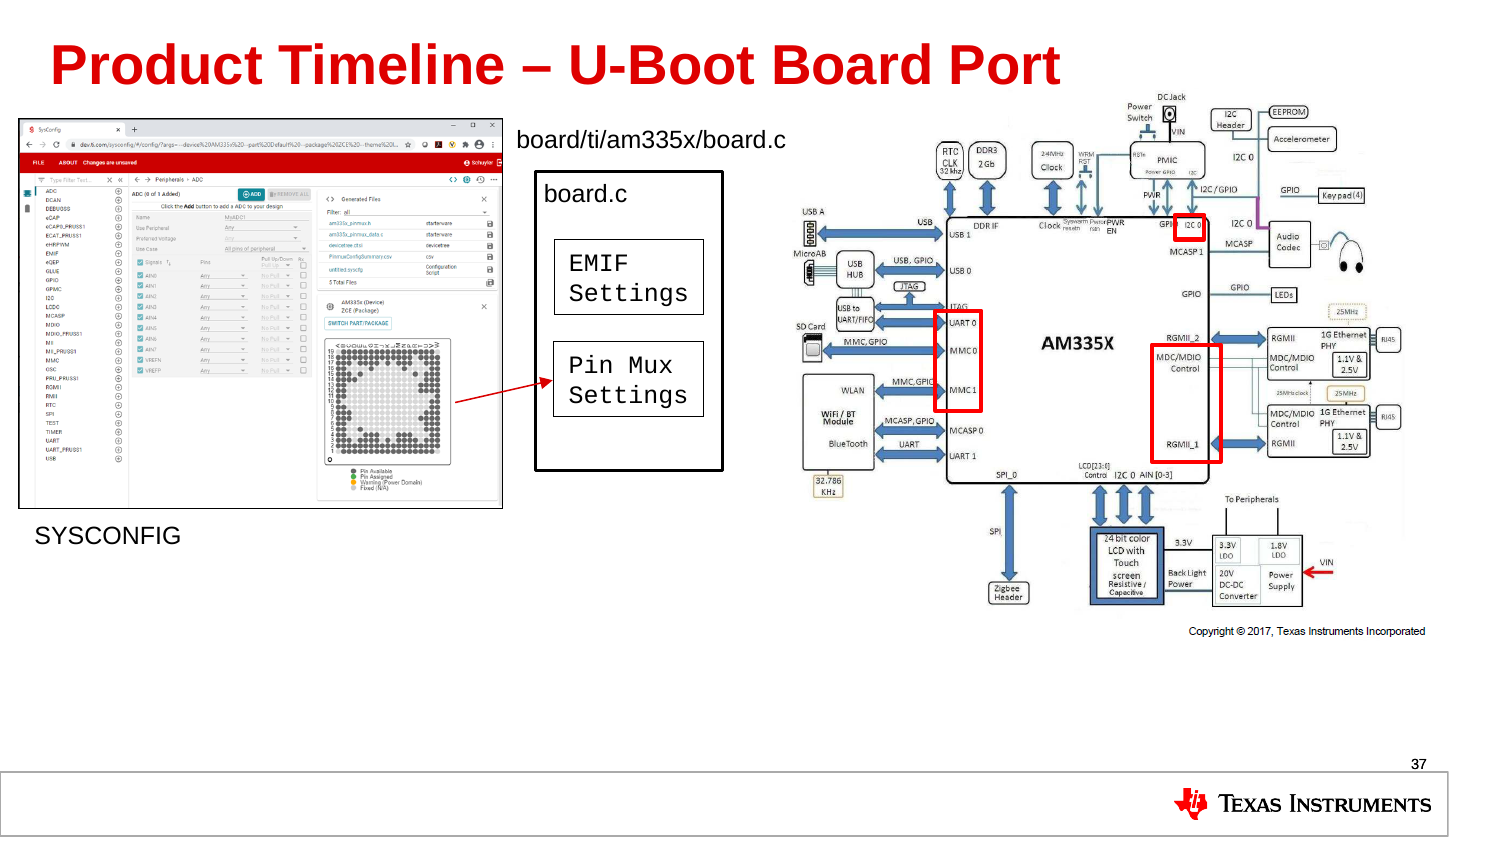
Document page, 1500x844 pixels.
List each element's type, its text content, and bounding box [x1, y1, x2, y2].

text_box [454, 379, 553, 403]
text_box SYSCONFIG [19, 517, 197, 557]
picture [1174, 788, 1431, 820]
title Product Timeline – U-Boot Board Port [37, 17, 1426, 117]
text_box board/ti/am335x/board.c [501, 116, 772, 162]
text_box board.c [528, 170, 643, 216]
text_box 37 [1089, 748, 1440, 774]
text_box EMIF Settings [554, 239, 704, 315]
picture [777, 88, 1438, 648]
picture [18, 118, 503, 509]
text_box [534, 170, 725, 473]
text_box Pin Mux Settings [553, 341, 704, 417]
